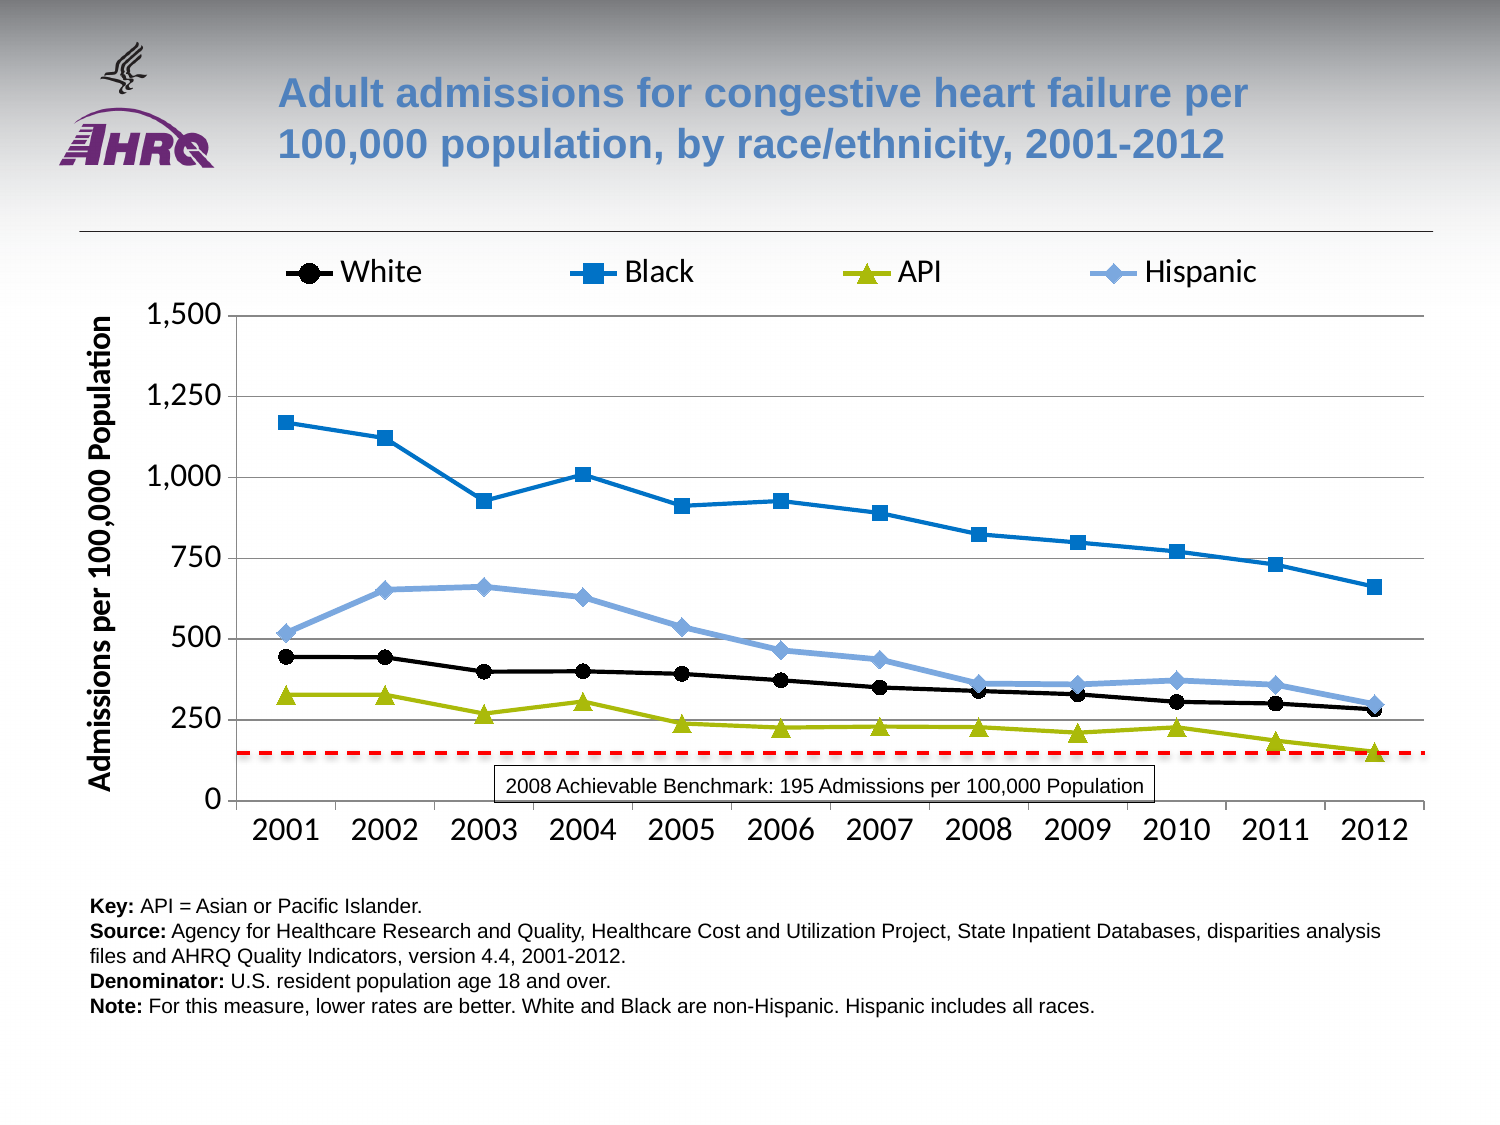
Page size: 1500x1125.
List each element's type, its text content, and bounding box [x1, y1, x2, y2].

title Adult admissions for congestive heart failure per 100,000 population, by race/ethnicity, 2001-2012 [262, 45, 1425, 188]
picture [0, 0, 1500, 1125]
chart [74, 239, 1426, 886]
text_box Key: API = Asian or Pacific Islander. Source: Agency for Healthcare Research and Quality, Healthcare Cost and Utilization Project, State Inpatient Databases, disparities analysis files and AHRQ Quality Indicators, version 4.4, 2001-2012. Denominator: U.S. resident population age 18 and over. Note: For this measure, lower rates are better. White and Black are non-Hispanic. Hispanic includes all races. [74, 892, 1425, 1025]
